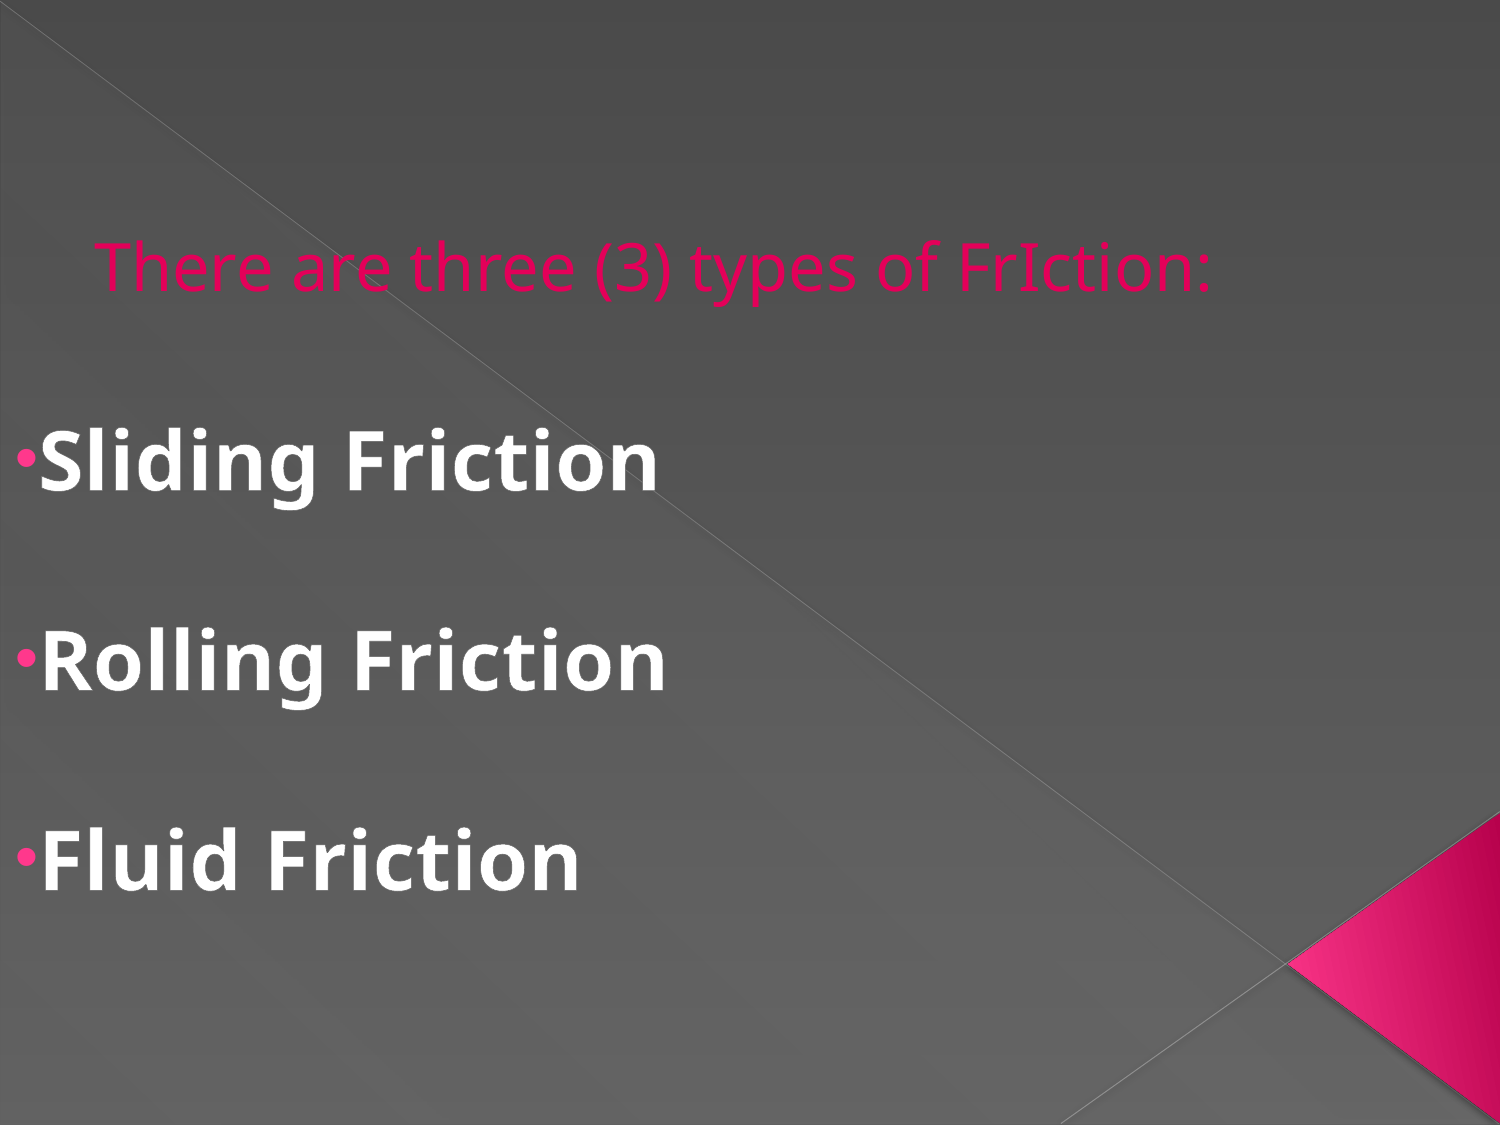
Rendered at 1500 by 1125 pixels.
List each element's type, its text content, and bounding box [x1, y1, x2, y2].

title There are three (3) types of FrIction: [0, 0, 1500, 313]
subtitle Sliding Friction Rolling Friction Fluid Friction [0, 399, 1412, 1125]
text_box [24, 412, 1500, 701]
